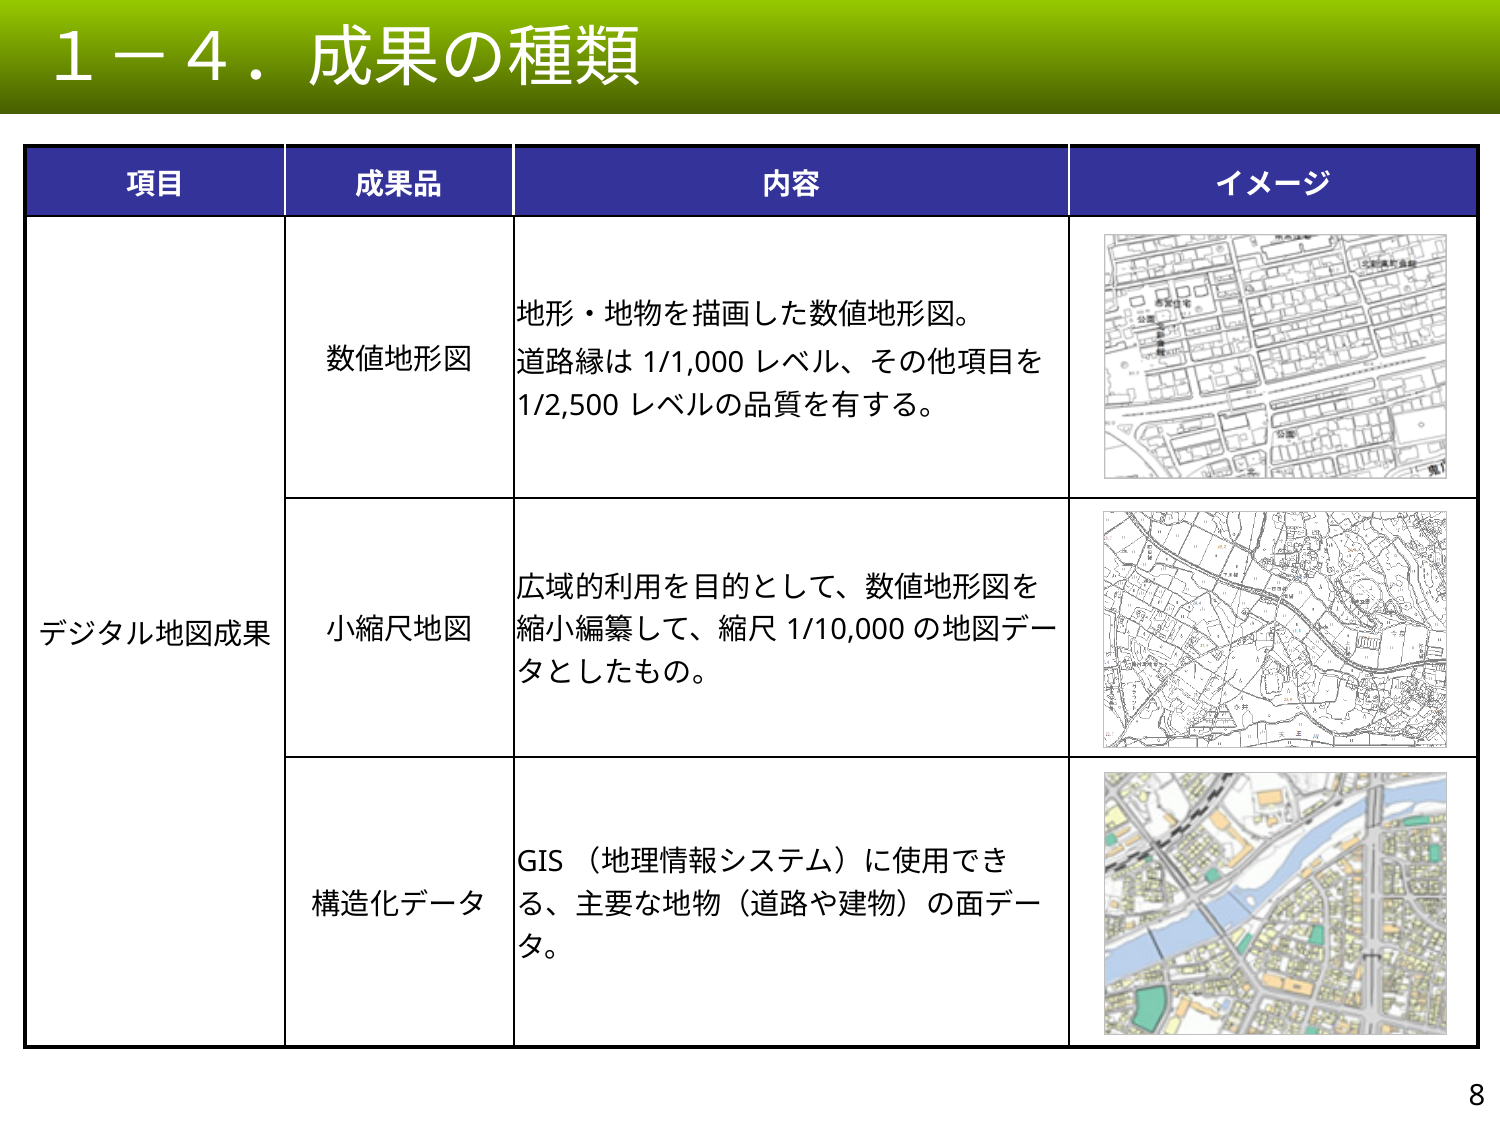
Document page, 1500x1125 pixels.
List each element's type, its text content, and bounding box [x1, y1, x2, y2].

table_cell [1070, 499, 1476, 756]
table_cell [1070, 217, 1476, 497]
table_cell GIS（地理情報システム）に使用できる、主要な地物（道路や建物）の面データ。 [515, 758, 1068, 1045]
table_cell デジタル地図成果 [27, 217, 284, 1045]
picture [1104, 234, 1448, 479]
table_cell 構造化データ [286, 758, 513, 1045]
table_header 成果品 [286, 148, 512, 215]
table_cell 小縮尺地図 [286, 499, 513, 756]
table_cell 地形・地物を描画した数値地形図。 道路縁は1/1,000レベル、その他項目を1/2,500レベルの品質を有する。 [515, 217, 1068, 497]
table_cell 広域的利用を目的として、数値地形図を縮小編纂して、縮尺1/10,000の地図データとしたもの。 [515, 499, 1068, 756]
table_header 内容 [515, 148, 1068, 215]
picture [1104, 771, 1448, 1035]
title １－４．成果の種類 [25, 12, 1471, 96]
table_cell [1070, 758, 1476, 1045]
table_cell 数値地形図 [286, 217, 513, 497]
text_box 7 [1149, 1069, 1500, 1125]
picture [1103, 510, 1448, 748]
table_header イメージ [1070, 148, 1476, 215]
table_header 項目 [27, 148, 284, 215]
